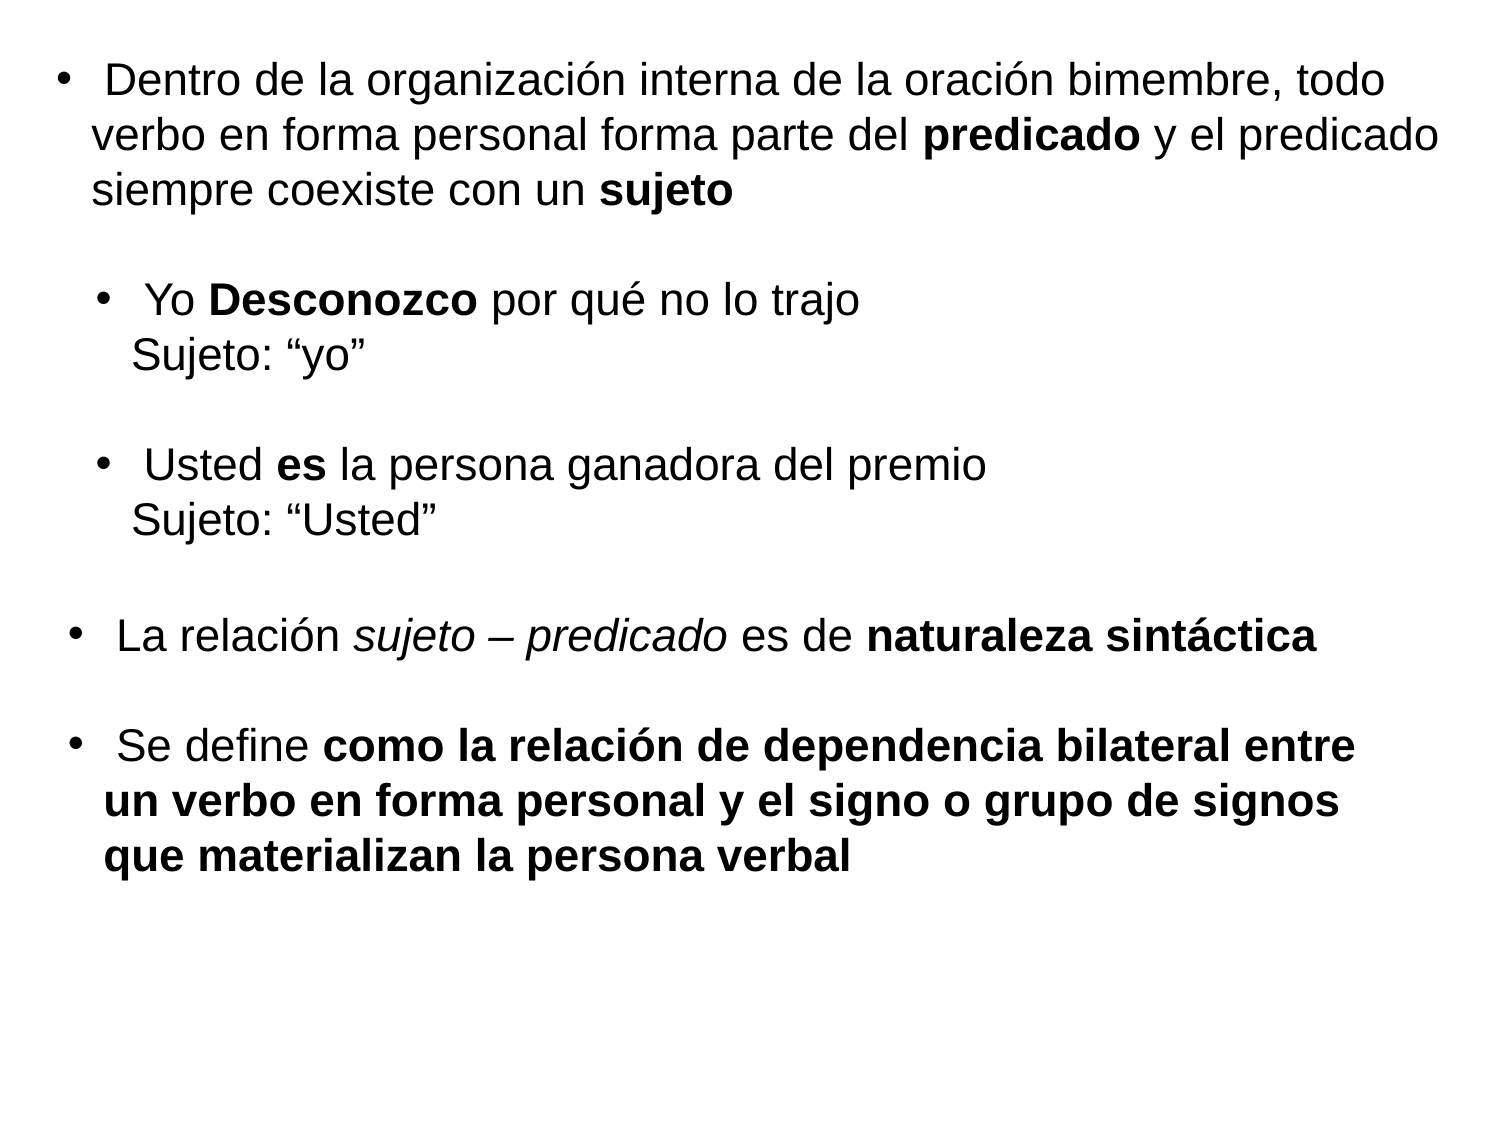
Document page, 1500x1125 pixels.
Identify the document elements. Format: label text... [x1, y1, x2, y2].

text_box Dentro de la organización interna de la oración bimembre, todo verbo en forma personal forma parte del predicado y el predicado siempre coexiste con un sujeto Yo Desconozco por qué no lo trajo Sujeto: “yo” Usted es la persona ganadora del premio Sujeto: “Usted” [41, 42, 1500, 608]
text_box La relación sujeto – predicado es de naturaleza sintáctica Se define como la relación de dependencia bilateral entre un verbo en forma personal y el signo o grupo de signos que materializan la persona verbal [53, 597, 1424, 998]
